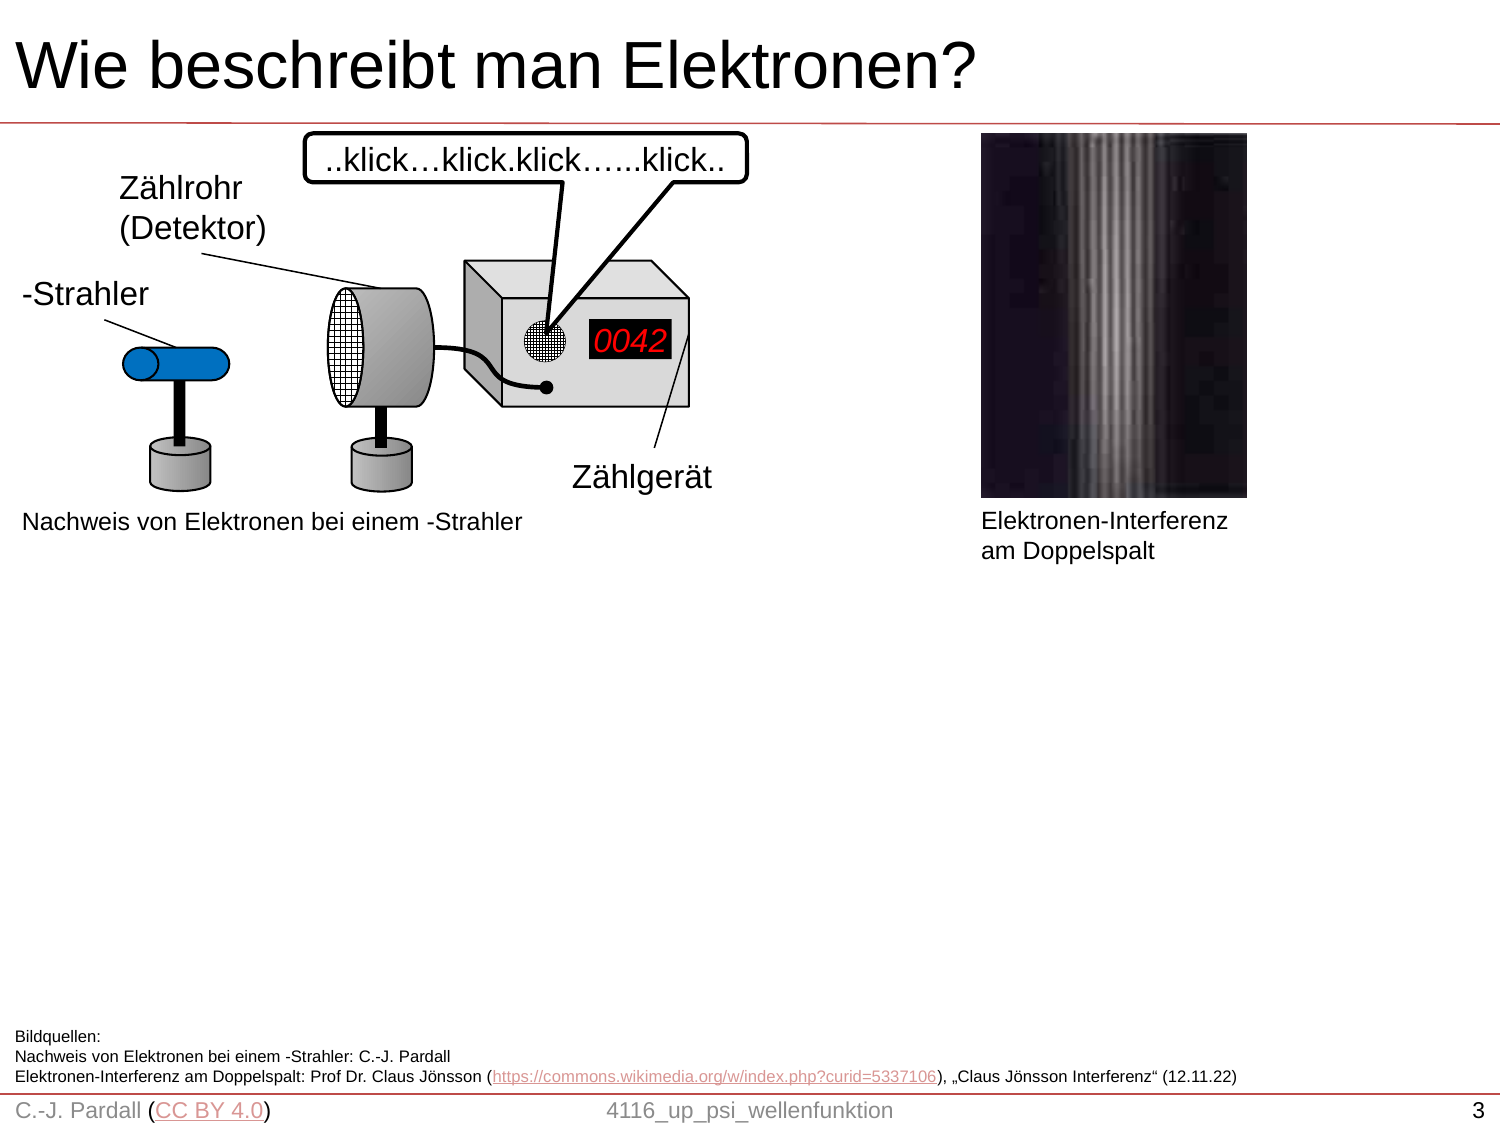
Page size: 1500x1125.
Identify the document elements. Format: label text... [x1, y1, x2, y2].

title Wie beschreibt man Elektronen? [0, 0, 1500, 123]
slide_number C.-J. Pardall [0, 1094, 350, 1125]
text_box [980, 133, 1248, 574]
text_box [6, 133, 752, 544]
footer 4116_up_psi_wellenfunktion [512, 1094, 988, 1125]
